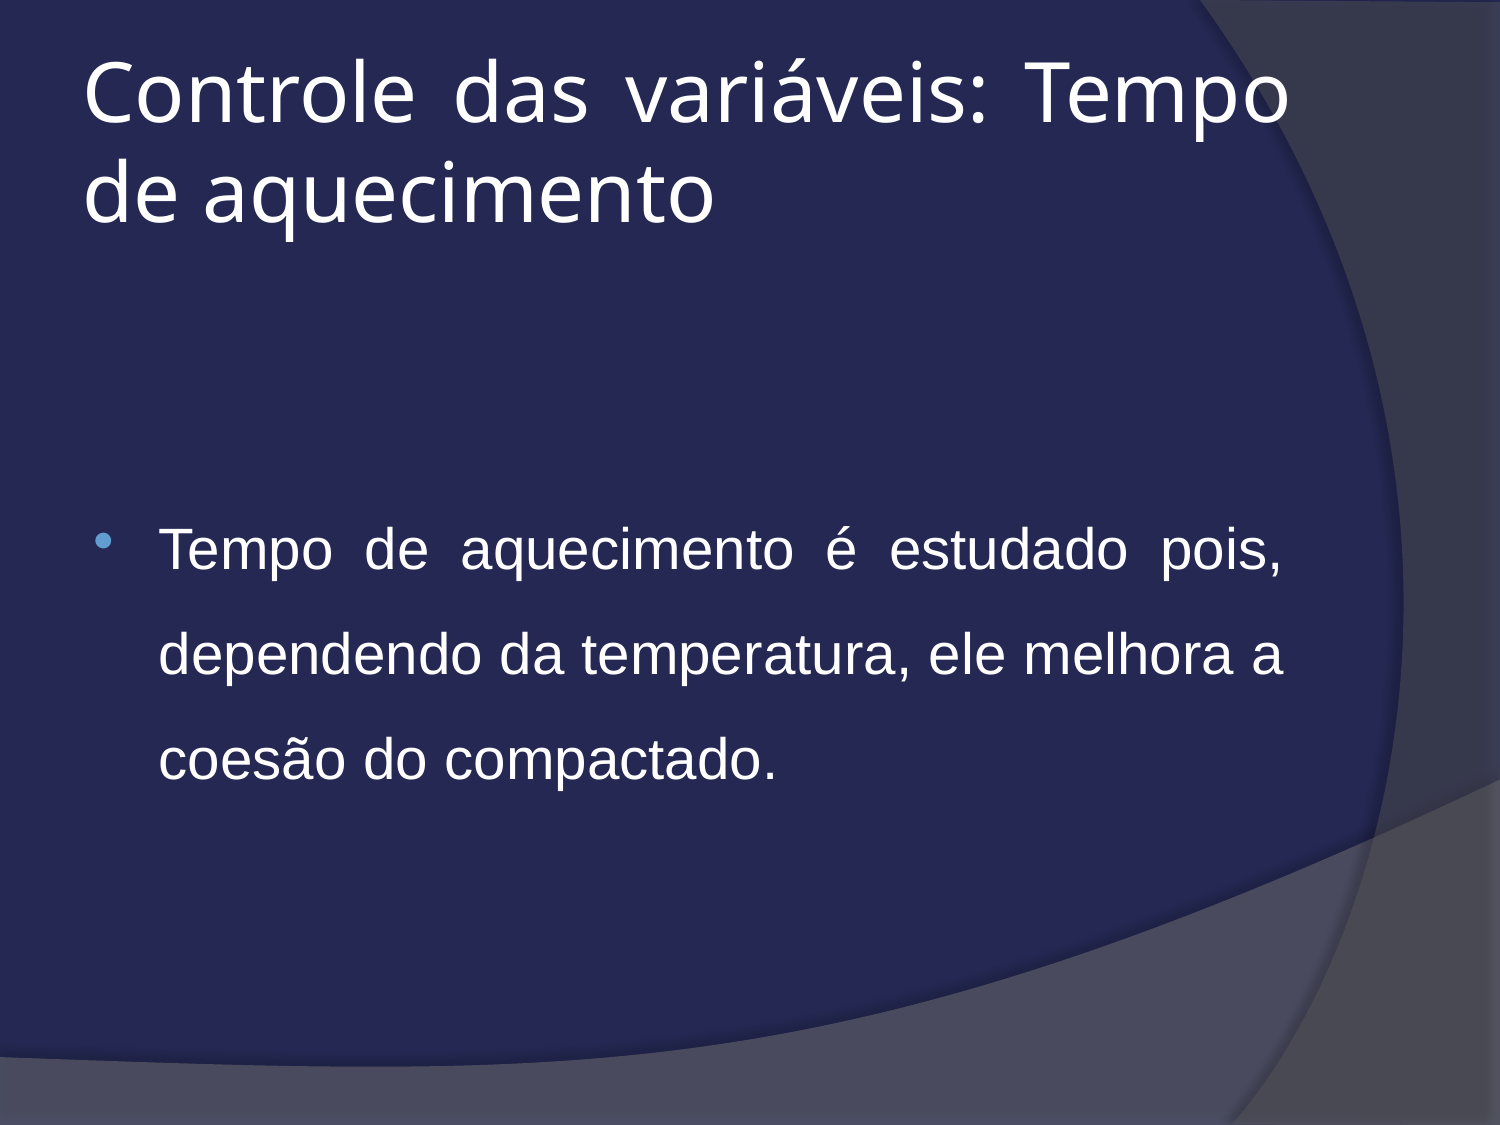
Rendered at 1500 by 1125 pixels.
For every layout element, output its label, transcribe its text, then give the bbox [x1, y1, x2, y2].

list Tempo de aquecimento é estudado pois, dependendo da temperatura, ele melhora a coesão do compactado. [75, 262, 1300, 1005]
title Controle das variáveis: Tempo de aquecimento [75, 45, 1300, 233]
